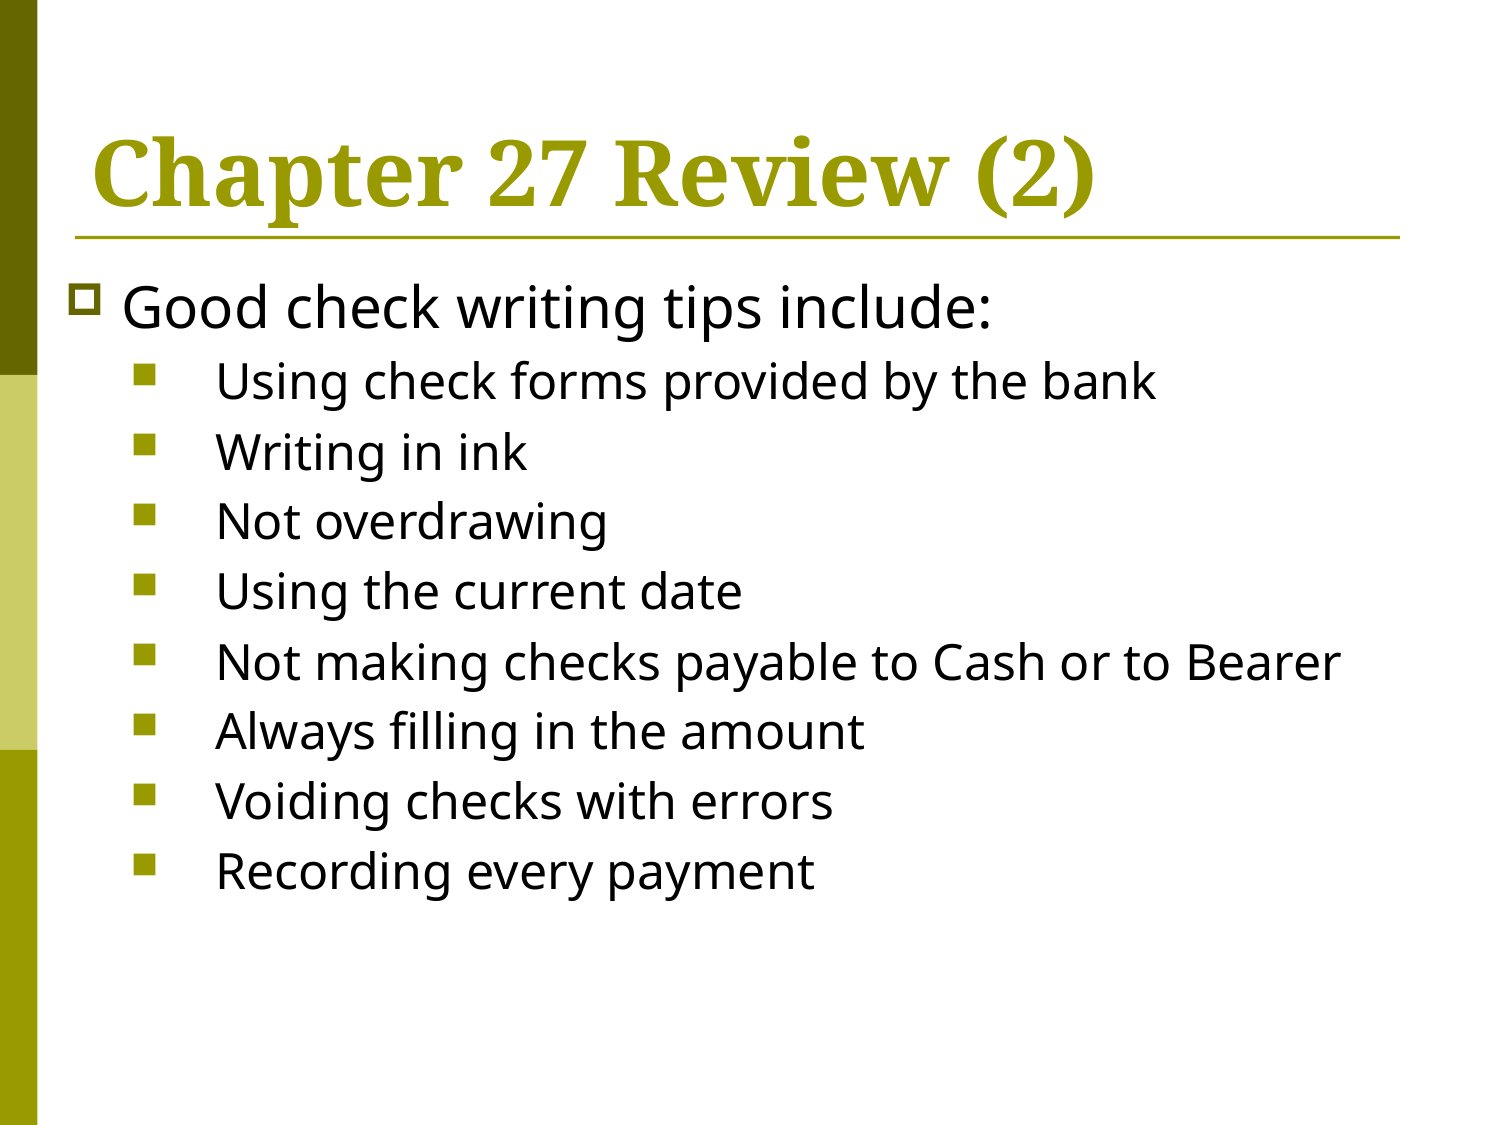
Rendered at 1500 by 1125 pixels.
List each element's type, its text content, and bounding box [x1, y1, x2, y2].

title Chapter 27 Review (2) [74, 45, 1426, 233]
list Good check writing tips include: Using check forms provided by the bank Writing in ink Not overdrawing Using the current date Not making checks payable to Cash or to Bearer Always filling in the amount Voiding checks with errors Recording every payment [49, 262, 1500, 1006]
